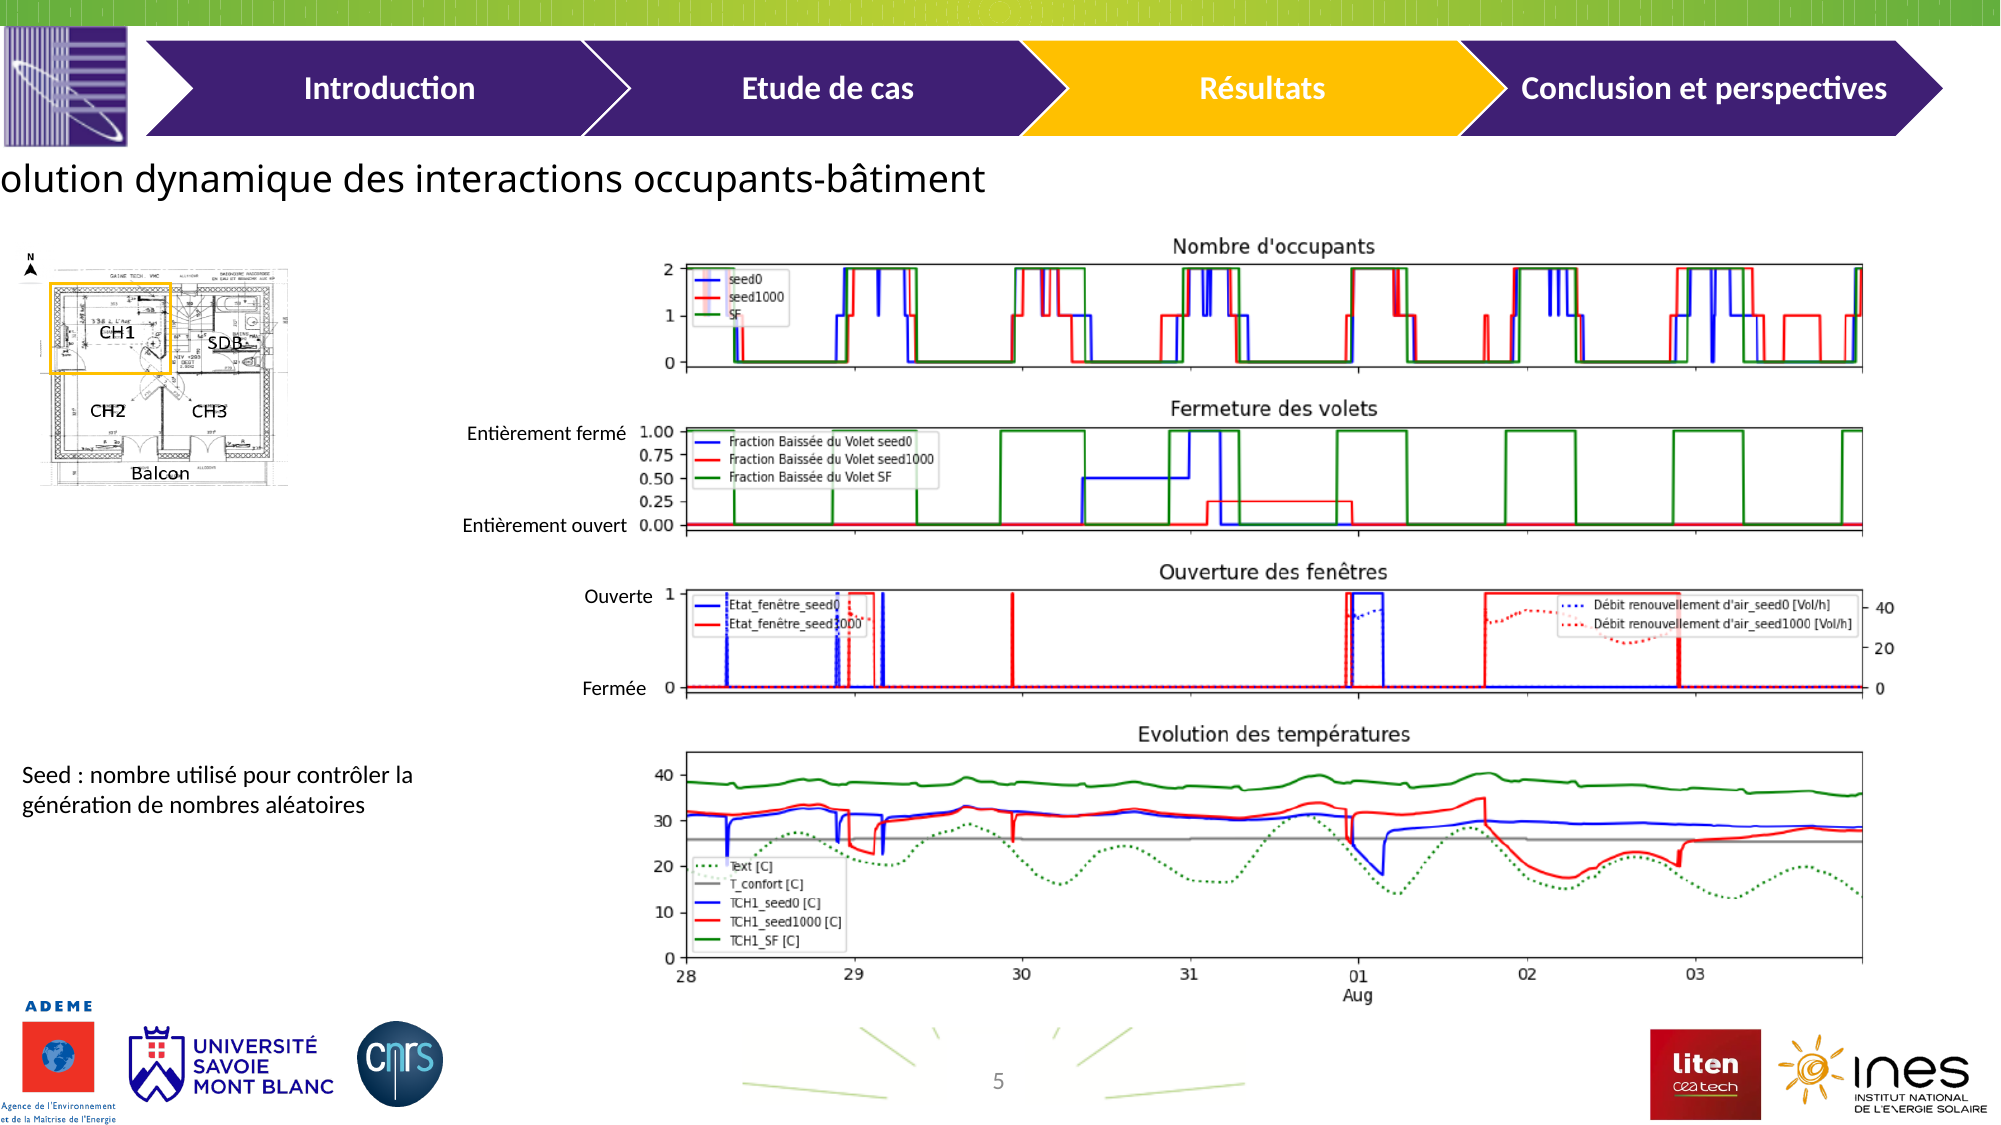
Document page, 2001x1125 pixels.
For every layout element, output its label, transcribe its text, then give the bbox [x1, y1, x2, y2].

picture [357, 1021, 443, 1107]
text_box Fermée [464, 666, 627, 707]
picture [0, 999, 344, 1125]
text_box Seed : nombre utilisé pour contrôler la génération de nombres aléatoires [7, 751, 454, 826]
text_box Evolution dynamique des interactions occupants-bâtiment [0, 147, 1002, 208]
text_box Ouverte [466, 575, 627, 615]
picture [627, 231, 1898, 1105]
slide_number 5 [955, 1049, 1042, 1110]
picture [1649, 1028, 1763, 1121]
text_box Entièrement fermé [439, 412, 627, 453]
picture [15, 242, 296, 491]
picture [1771, 1028, 1994, 1119]
text_box Entièrement ouvert [440, 503, 627, 544]
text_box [142, 39, 1946, 138]
picture [3, 26, 128, 147]
